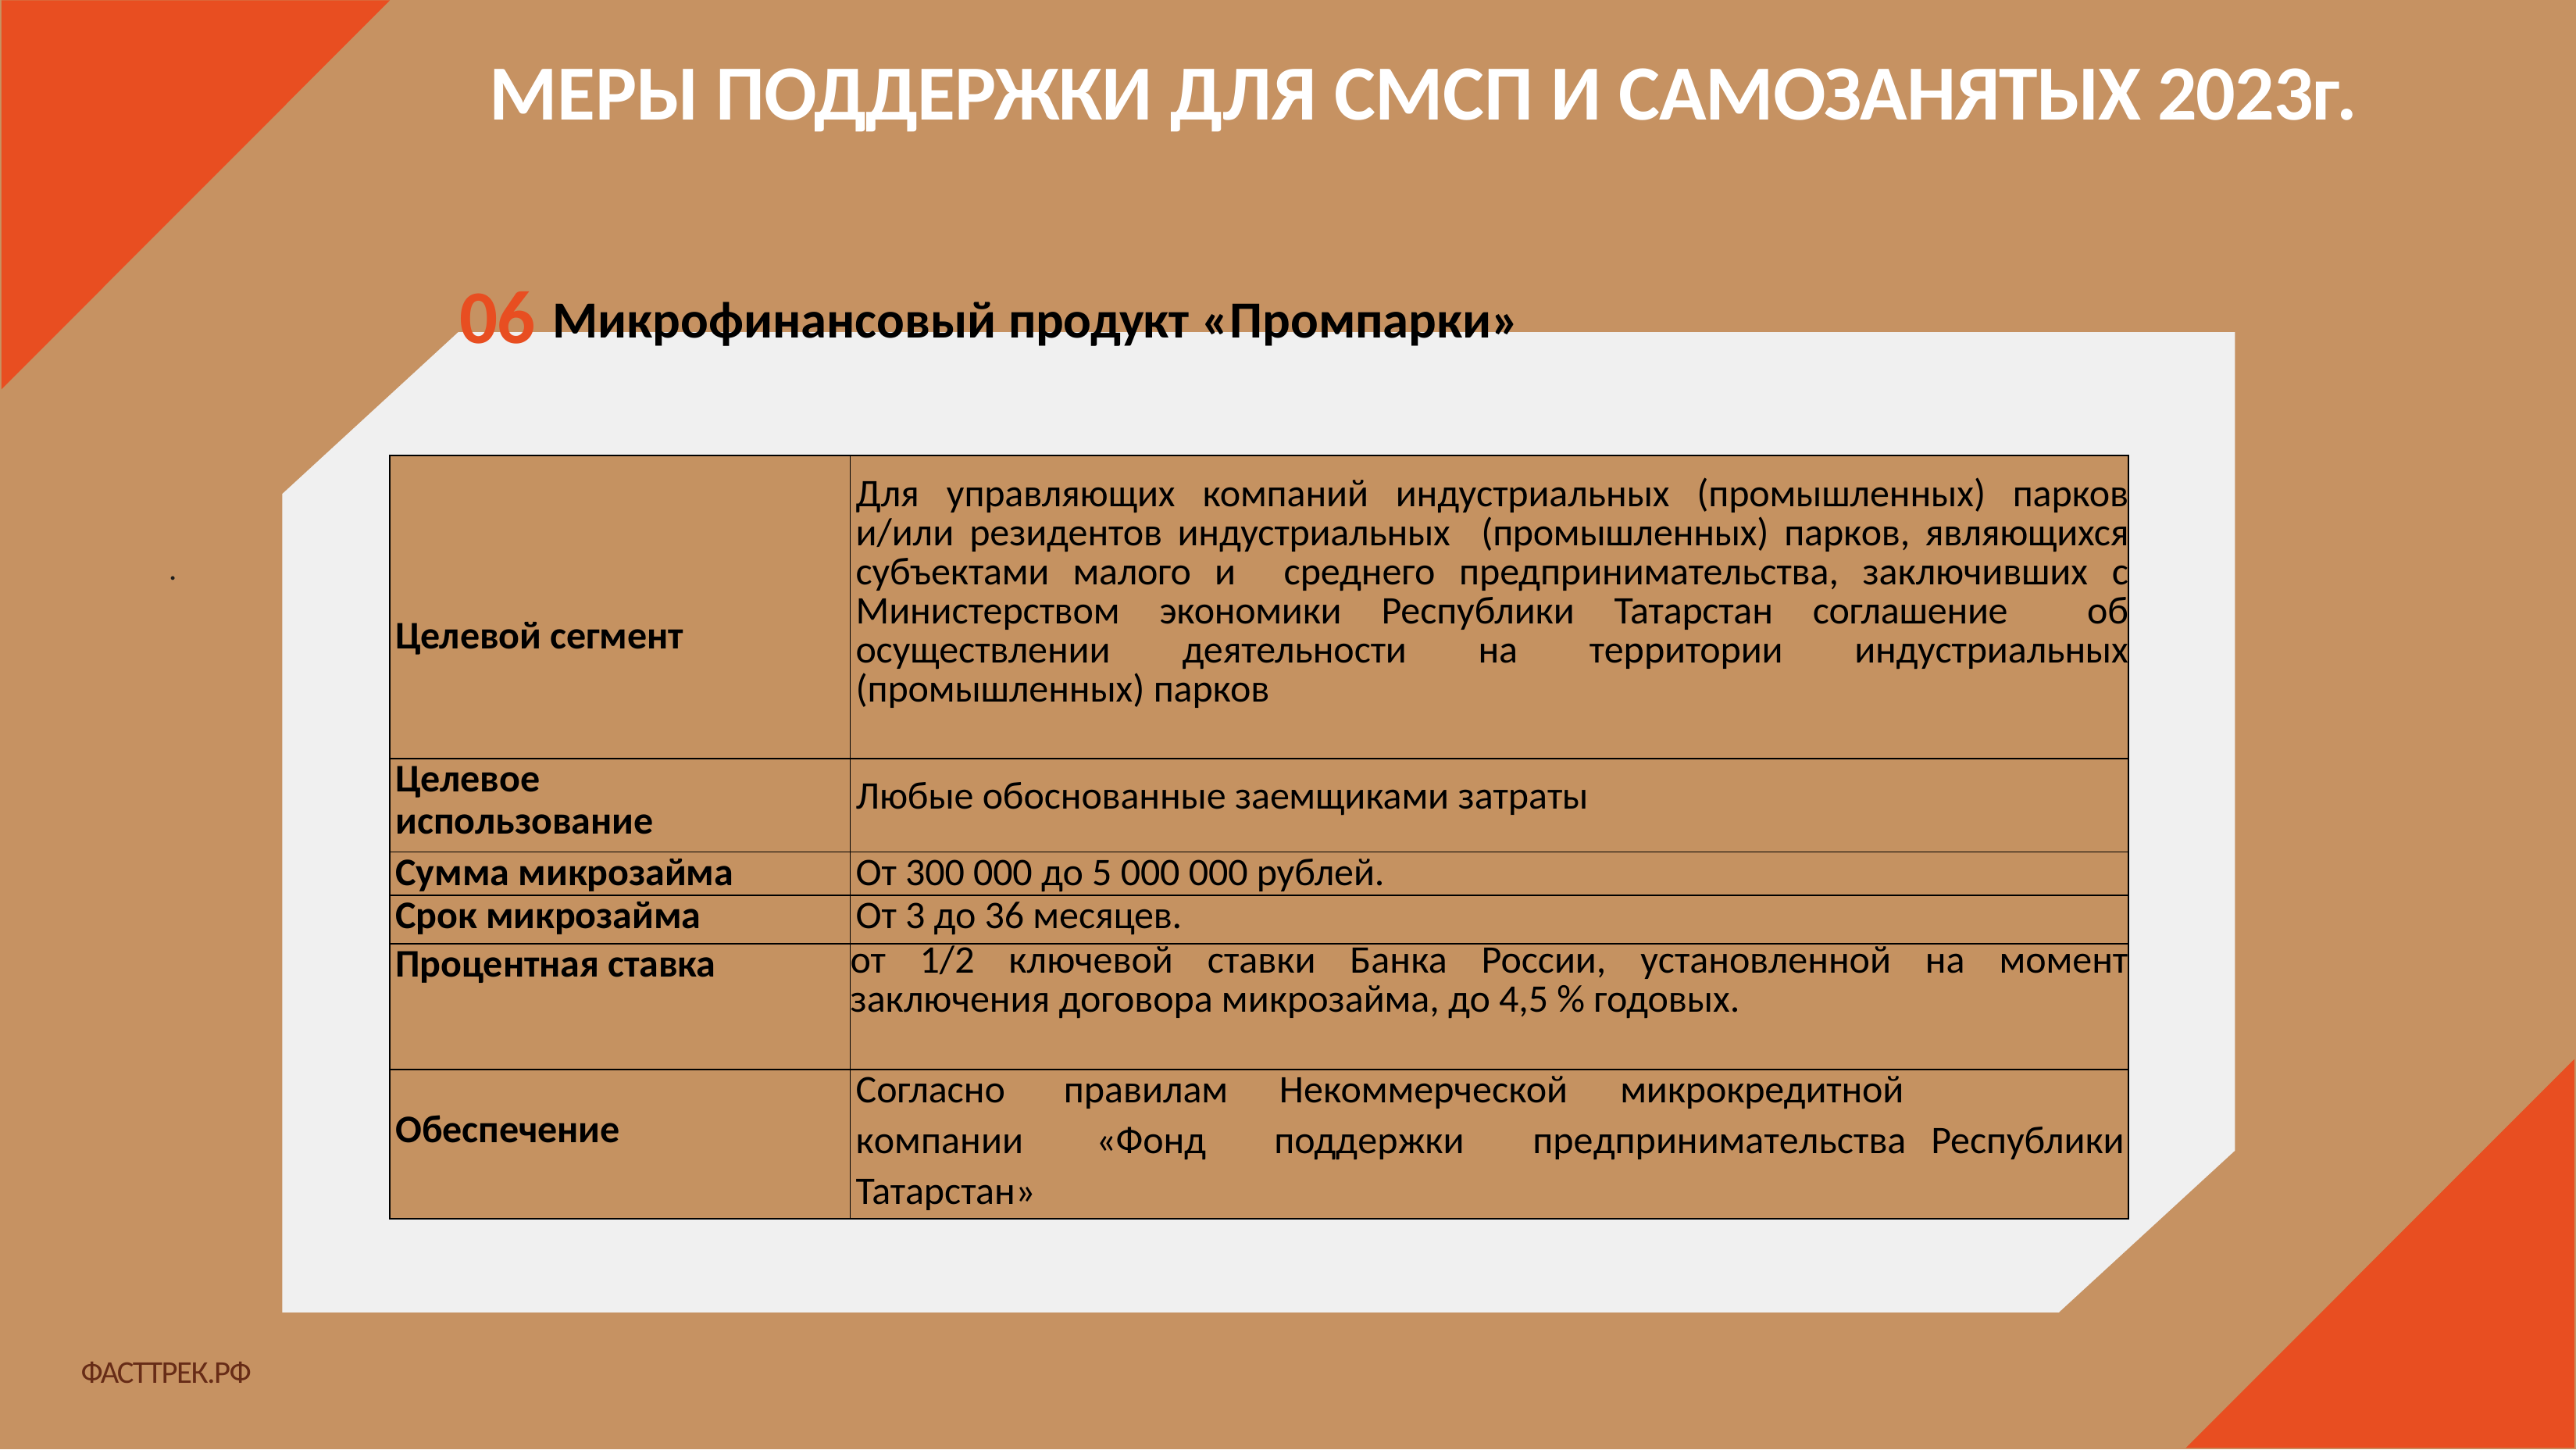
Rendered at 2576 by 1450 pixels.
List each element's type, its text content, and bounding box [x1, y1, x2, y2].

text_box МЕРЫ ПОДДЕРЖКИ ДЛЯ СМСП И САМОЗАНЯТЫХ 2023г. [487, 40, 2538, 135]
text_box . [166, 546, 179, 587]
table_cell Согласно правилам Некоммерческой микрокредитной компании «Фонд поддержки предпринимательства Республики Татарстан» [851, 1070, 2128, 1218]
table_cell Процентная ставка [391, 945, 850, 1069]
text_box [282, 332, 2235, 1312]
table_cell от 1/2 ключевой ставки Банка России, установленной на момент заключения договора микрозайма, до 4,5 % годовых. [851, 945, 2128, 1069]
table_header Для управляющих компаний индустриальных (промышленных) парков и/или резидентов индустриальных (промышленных) парков, являющихся субъектами малого и среднего предпринимательства, заключивших с Министерством экономики Республики Татарстан соглашение об осуществлении деятельности на территории индустриальных (промышленных) парков [851, 456, 2128, 758]
text_box 06 Микрофинансовый продукт «Промпарки» [458, 205, 2060, 365]
table_cell От 300 000 до 5 000 000 рублей. [851, 852, 2128, 895]
table_header Целевой сегмент [391, 456, 850, 758]
table_cell Целевое использование [391, 759, 850, 852]
table_cell Обеспечение [391, 1070, 850, 1218]
text_box [2185, 1059, 2574, 1448]
table_cell Сумма микрозайма [391, 852, 850, 895]
text_box [1, 0, 391, 390]
text_box ФАСТТРЕК.РФ [79, 1358, 255, 1391]
table_cell Любые обоснованные заемщиками затраты [851, 759, 2128, 852]
table_cell От 3 до 36 месяцев. [851, 896, 2128, 943]
table_cell Срок микрозайма [391, 896, 850, 943]
